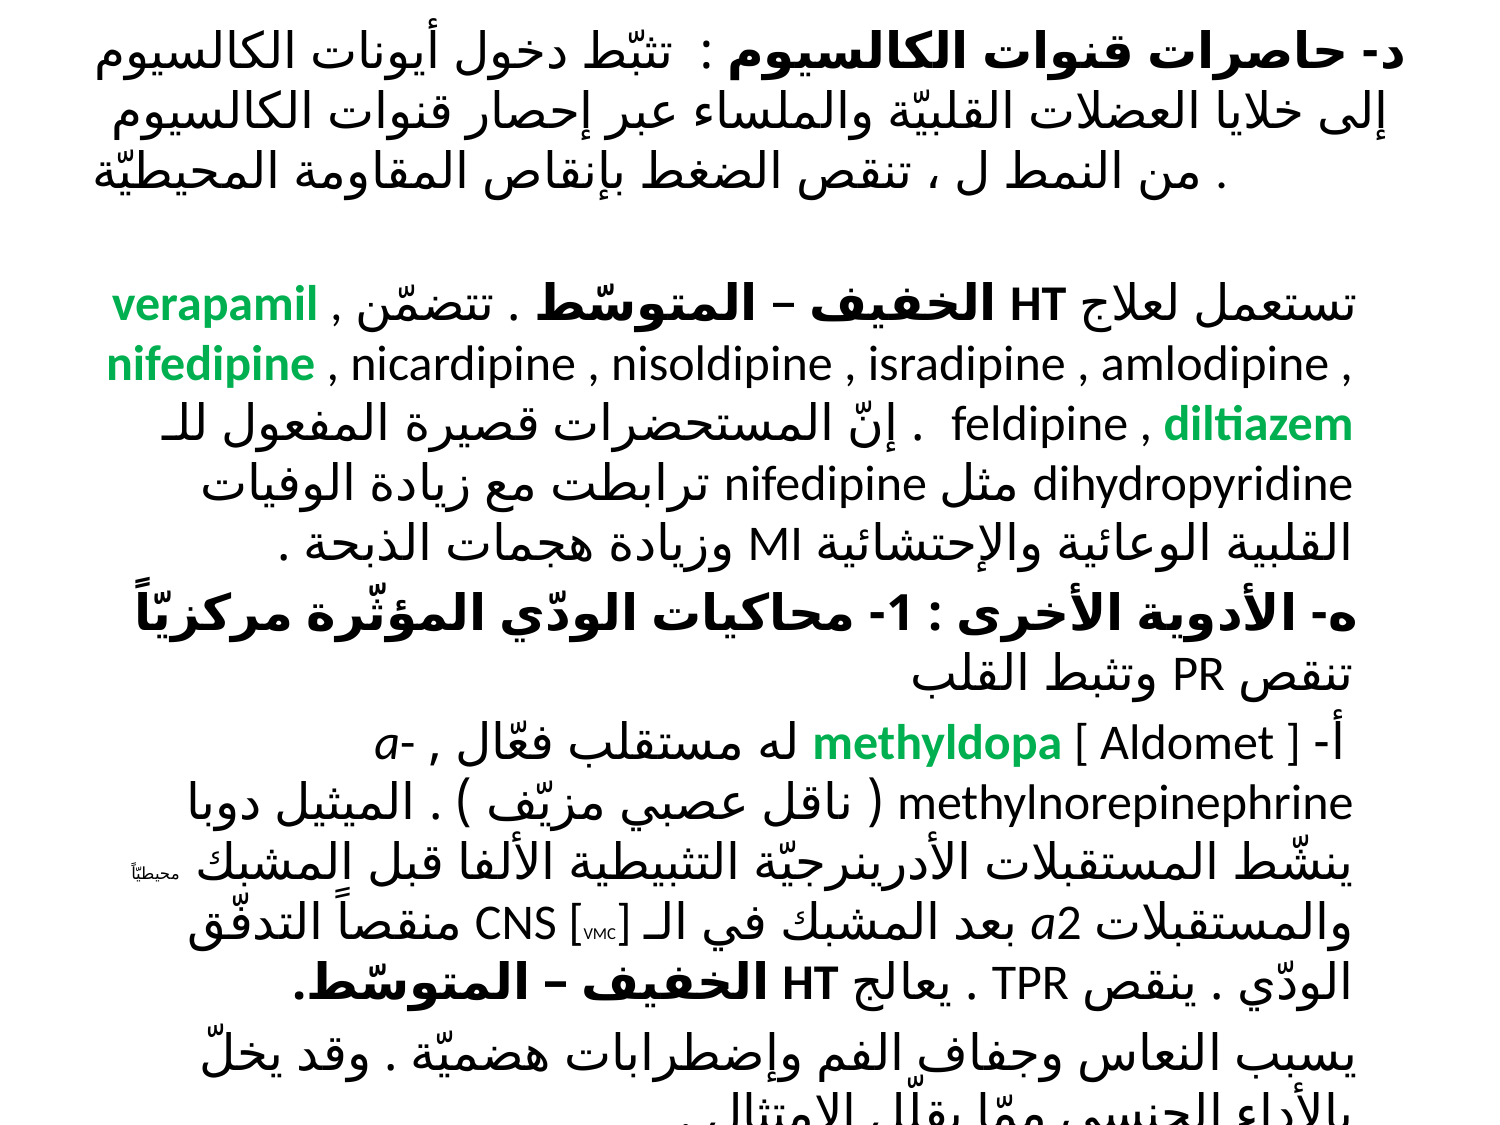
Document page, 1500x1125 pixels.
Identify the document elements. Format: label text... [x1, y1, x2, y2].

list تستعمل لعلاج HT الخفيف – المتوسّط . تتضمّن verapamil , nifedipine , nicardipine , nisoldipine , isradipine , amlodipine , feldipine , diltiazem . إنّ المستحضرات قصيرة المفعول للـ dihydropyridine مثل nifedipine ترابطت مع زيادة الوفيات القلبية الوعائية والإحتشائية MI وزيادة هجمات الذبحة . ه- الأدوية الأخرى : 1- محاكيات الودّي المؤثّرة مركزيّاً تنقص PR وتثبط القلب أ- methyldopa [ Aldomet ] له مستقلب فعّال , a-methylnorepinephrine ( ناقل عصبي مزيّف ) . الميثيل دوبا ينشّط المستقبلات الأدرينرجيّة التثبيطية الألفا قبل المشبك محيطيّاً والمستقبلات a2 بعد المشبك في الـ CNS [VMC] منقصاً التدفّق الودّي . ينقص TPR . يعالج HT الخفيف – المتوسّط. يسبب النعاس وجفاف الفم وإضطرابات هضميّة . وقد يخلّ بالأداء الجنسي ممّا يقلّل الإمتثال . [75, 262, 1425, 1005]
title د- حاصرات قنوات الكالسيوم : تثبّط دخول أيونات الكالسيوم إلى خلايا العضلات القلبيّة والملساء عبر إحصار قنوات الكالسيوم من النمط ل ، تنقص الضغط بإنقاص المقاومة المحيطيّة . [75, 45, 1425, 233]
